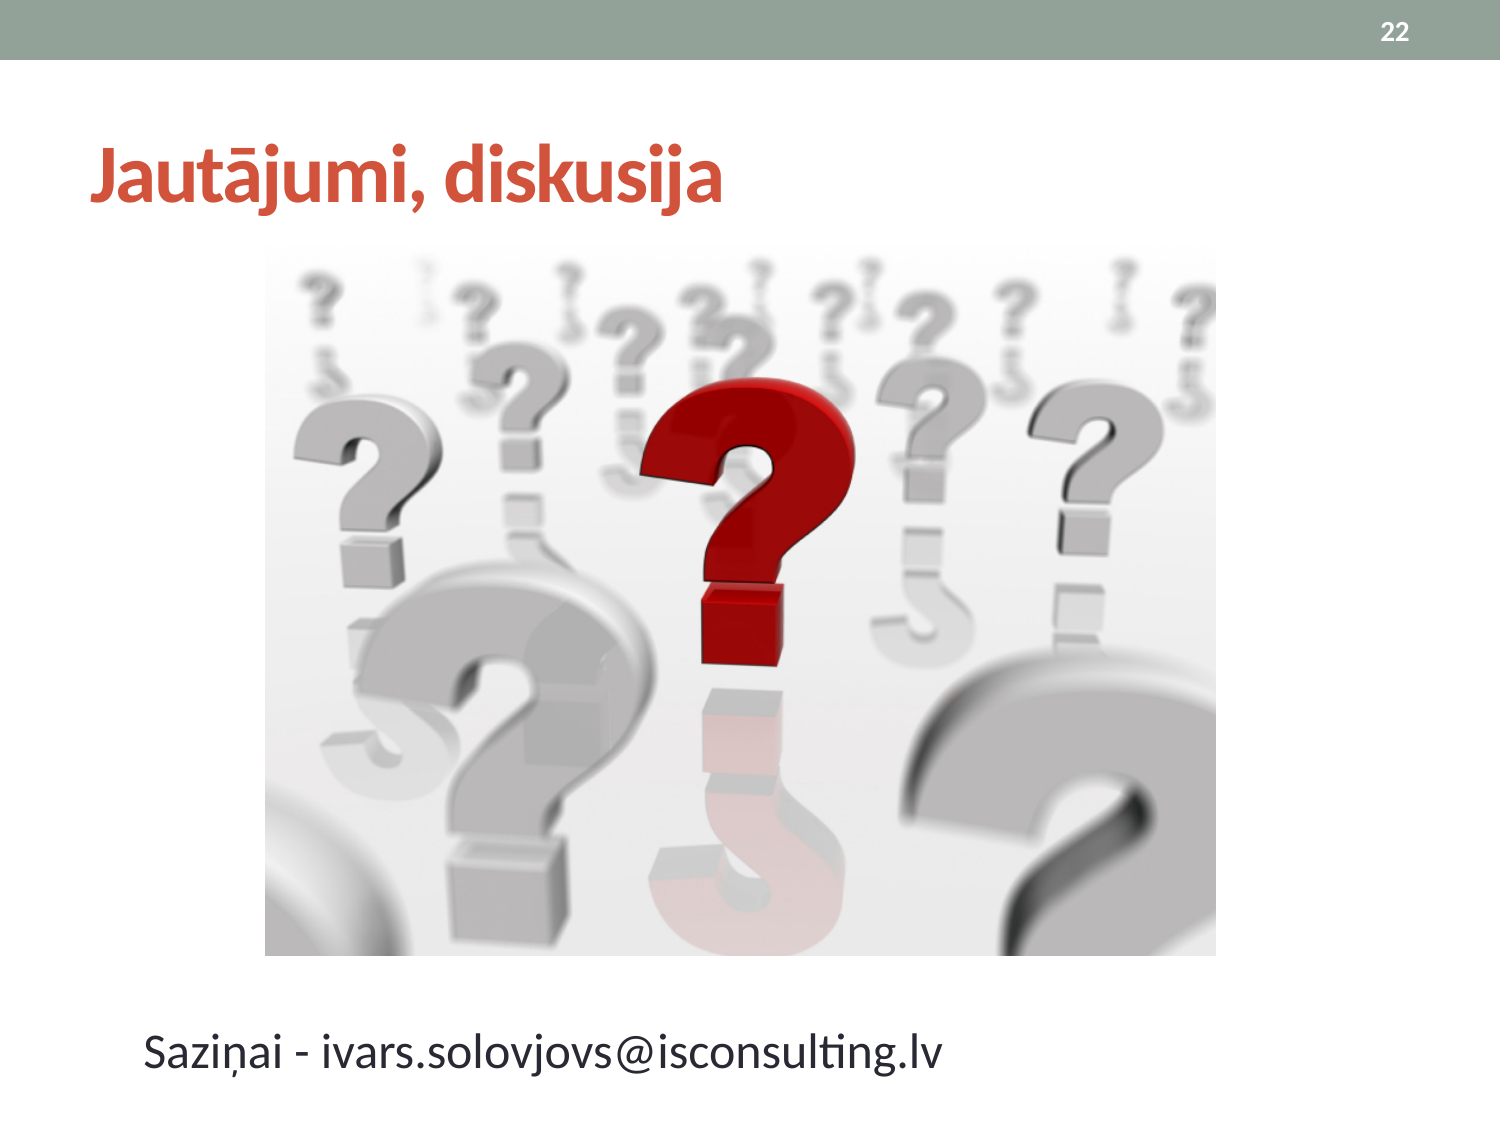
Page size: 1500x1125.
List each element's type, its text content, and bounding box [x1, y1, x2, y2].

title Jautājumi, diskusija [75, 87, 1425, 250]
text_box Saziņai - ivars.solovjovs@isconsulting.lv [128, 1011, 958, 1087]
picture [265, 243, 1216, 957]
slide_number 22 [1250, 3, 1425, 57]
